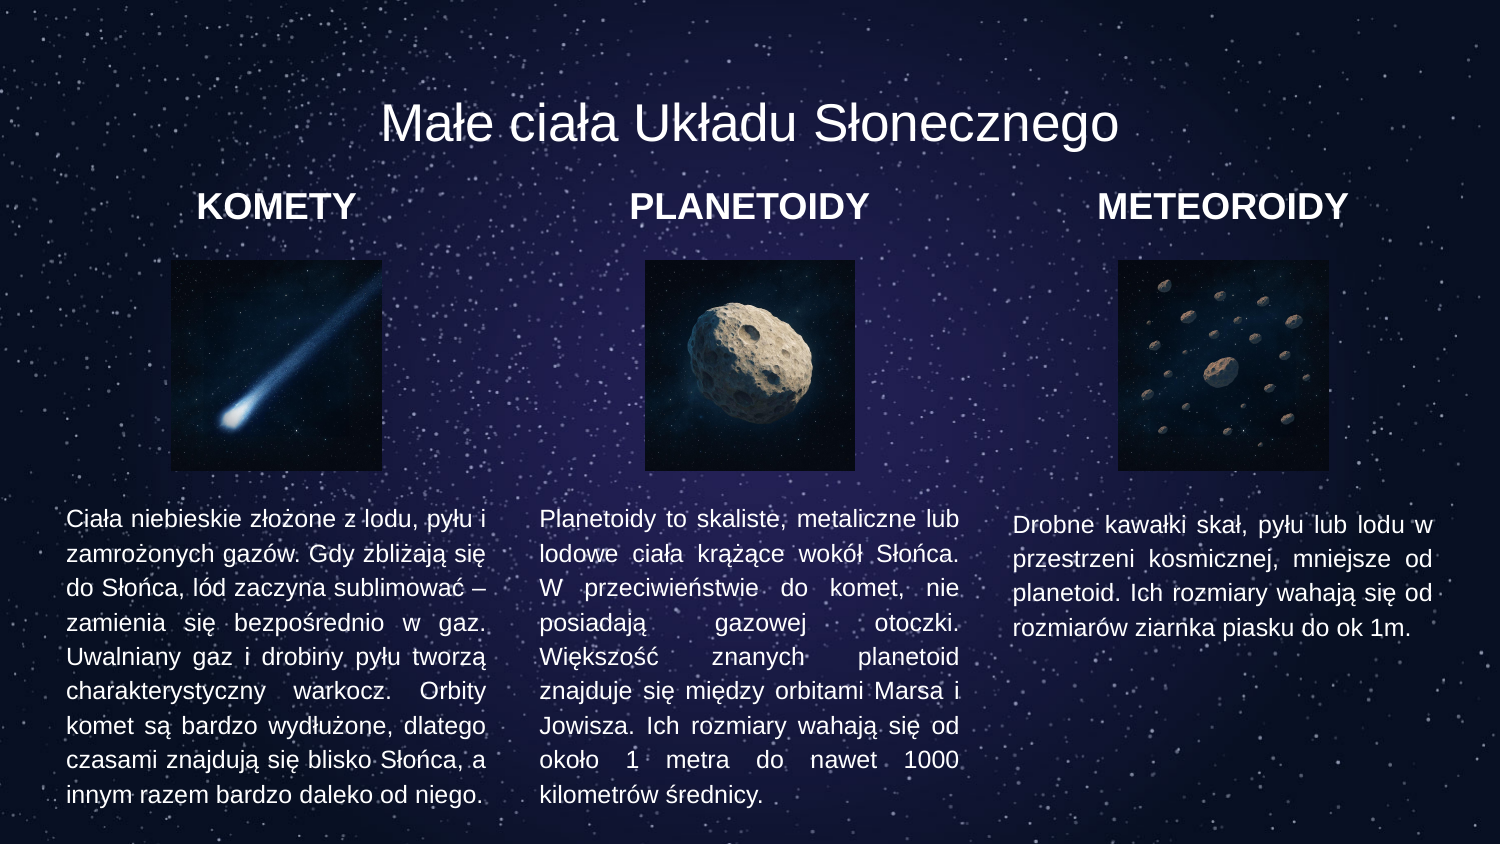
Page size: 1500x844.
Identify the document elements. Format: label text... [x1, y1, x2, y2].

title Małe ciała Układu Słonecznego [51, 72, 1449, 167]
text_box METEOROIDY [1064, 166, 1383, 237]
text_box Planetoidy to skaliste, metaliczne lub lodowe ciała krążące wokół Słońca. W przeciwieństwie do komet, nie posiadają gazowej otoczki. Większość znanych planetoid znajduje się między orbitami Marsa i Jowisza. Ich rozmiary wahają się od około 1 metra do nawet 1000 kilometrów średnicy. [524, 483, 976, 805]
text_box Ciała niebieskie złożone z lodu, pyłu i zamrożonych gazów. Gdy zbliżają się do Słońca, lód zaczyna sublimować – zamienia się bezpośrednio w gaz. Uwalniany gaz i drobiny pyłu tworzą charakterystyczny warkocz. Orbity komet są bardzo wydłużone, dlatego czasami znajdują się blisko Słońca, a innym razem bardzo daleko od niego. [51, 483, 503, 805]
text_box PLANETOIDY [591, 166, 909, 237]
picture [0, 0, 1500, 844]
text_box Drobne kawałki skał, pyłu lub lodu w przestrzeni kosmicznej, mniejsze od planetoid. Ich rozmiary wahają się od rozmiarów ziarnka piasku do ok 1m. [997, 488, 1449, 800]
text_box KOMETY [171, 166, 382, 237]
